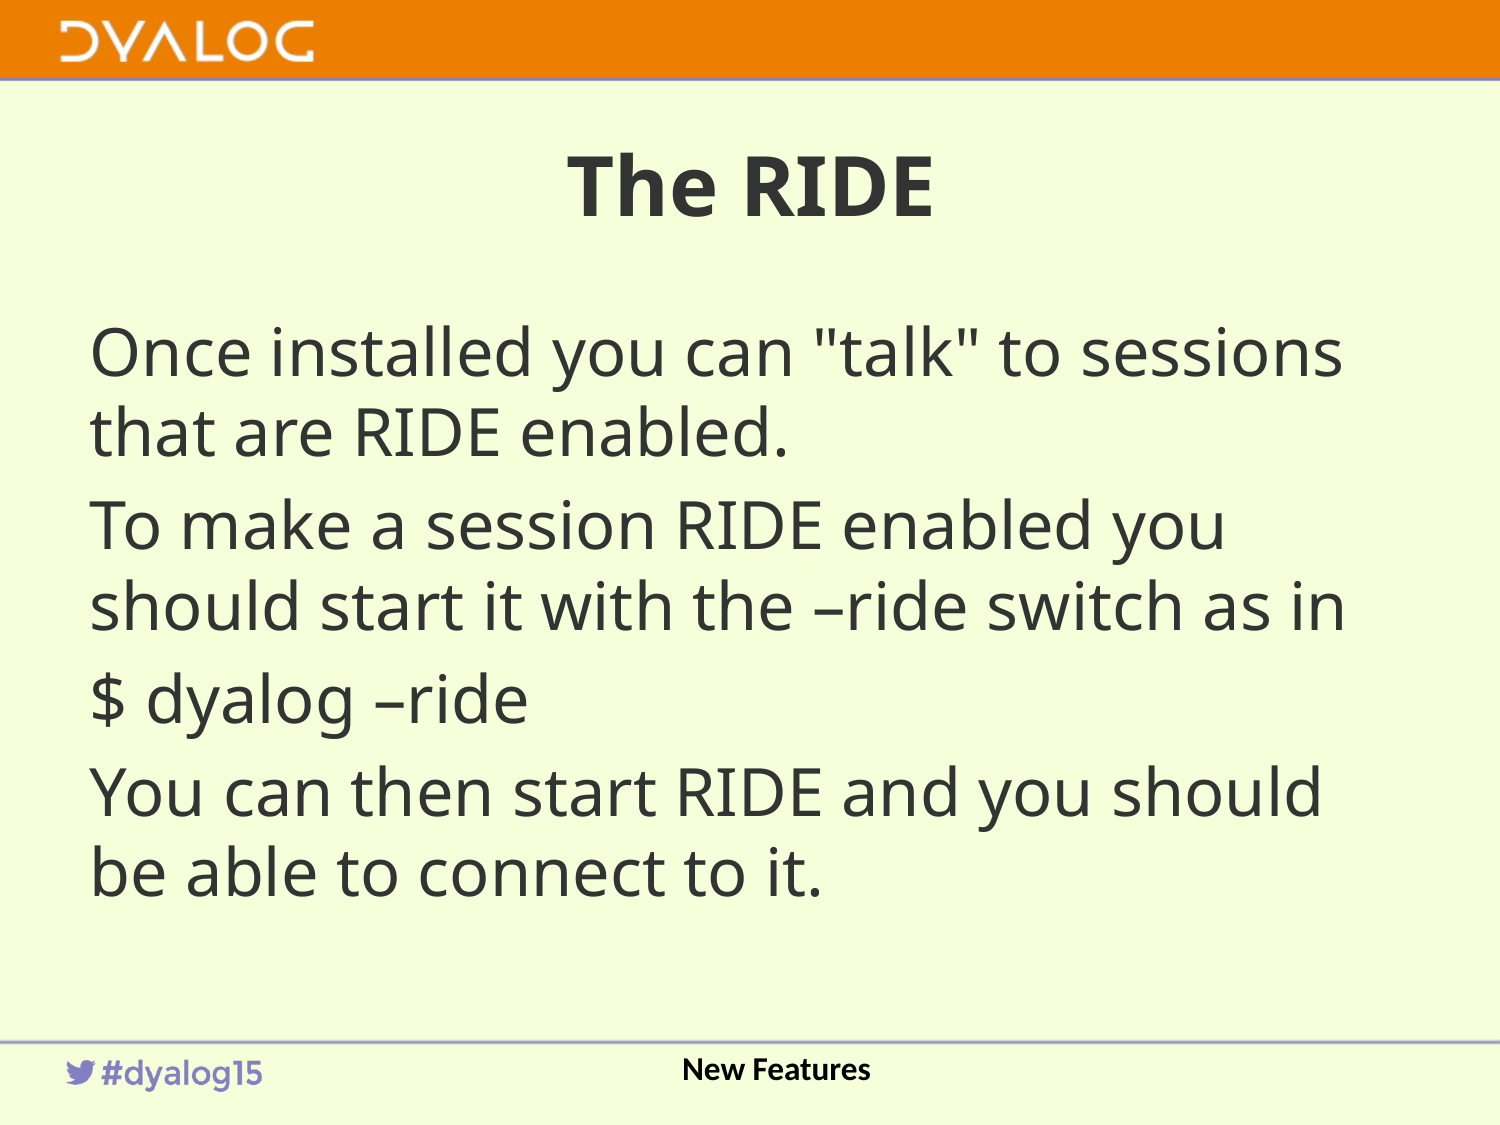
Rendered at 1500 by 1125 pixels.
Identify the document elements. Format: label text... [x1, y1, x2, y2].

picture [0, 0, 1500, 1125]
list Once installed you can "talk" to sessions that are RIDE enabled. To make a session RIDE enabled you should start it with the –ride switch as in $ dyalog –ride You can then start RIDE and you should be able to connect to it. [75, 302, 1425, 1005]
title The RIDE [76, 125, 1427, 256]
footer New Features [667, 1039, 892, 1100]
